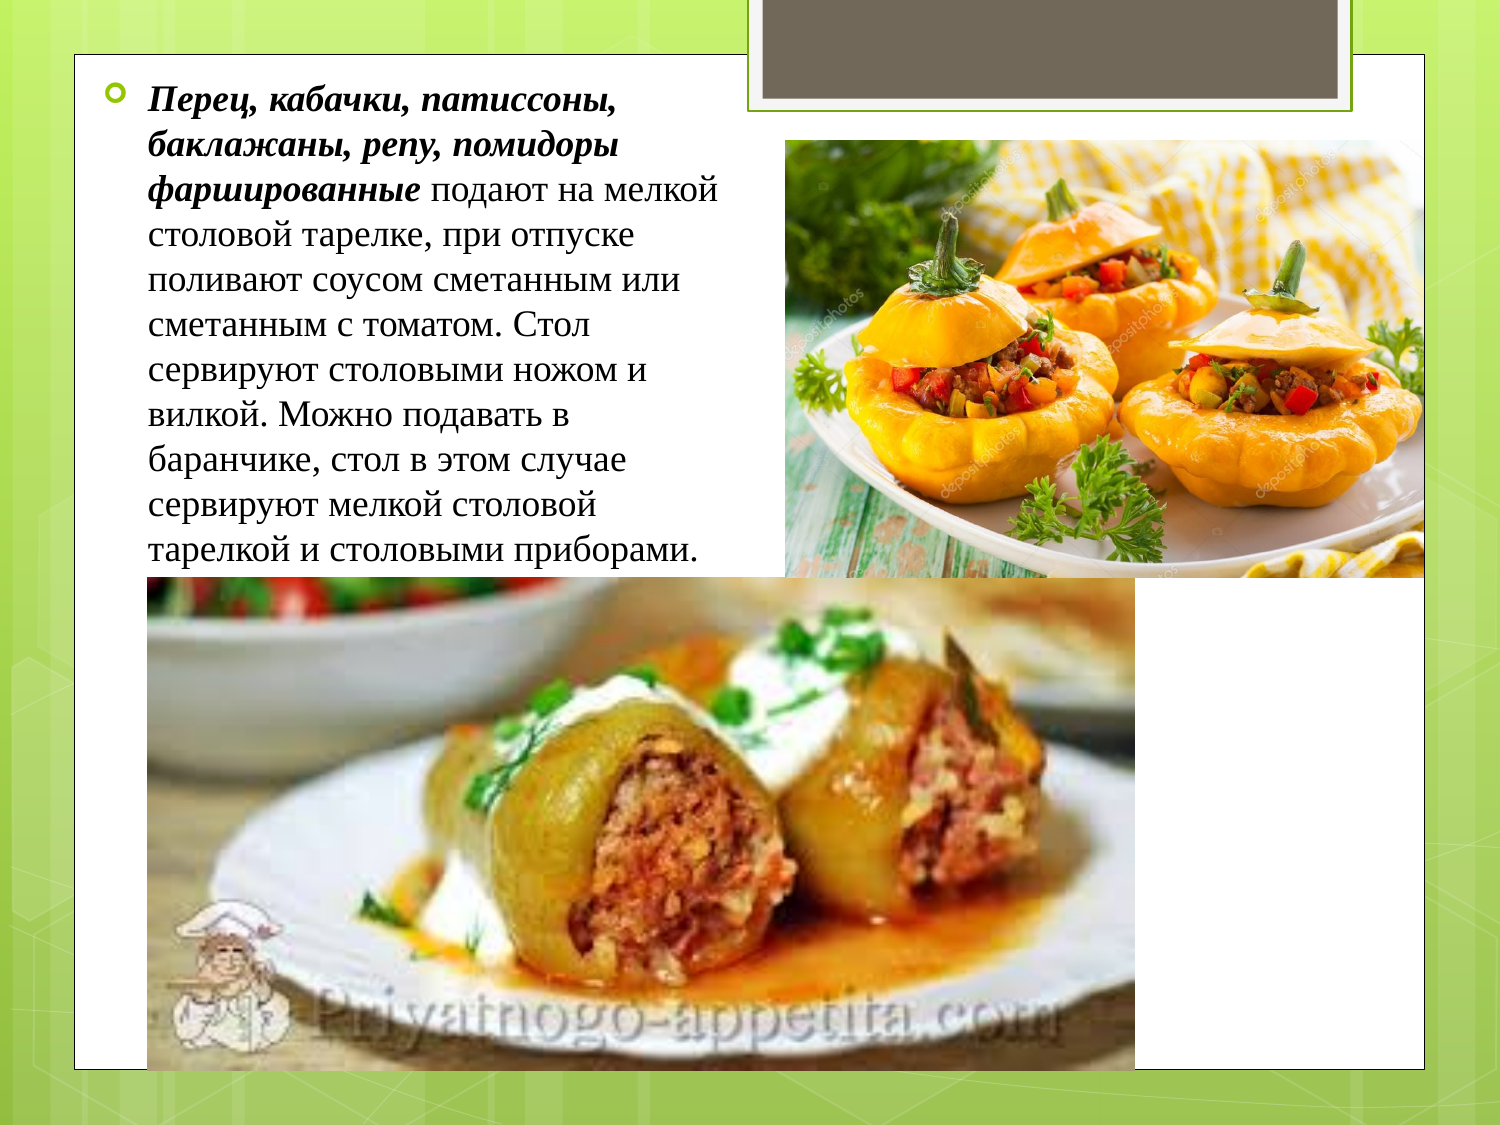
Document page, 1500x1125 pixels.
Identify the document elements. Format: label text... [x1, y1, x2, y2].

list Перец, кабачки, патиссоны, баклажаны, репу, помидоры фарширован­ные подают на мелкой столовой тарелке, при отпуске поливают соусом сметанным или сметанным с томатом. Стол сервируют сто­ловыми ножом и вилкой. Можно подавать в баранчике, стол в этом случае сервируют мелкой столовой тарелкой и столовыми приборами. [76, 66, 739, 957]
picture [147, 140, 1424, 1072]
